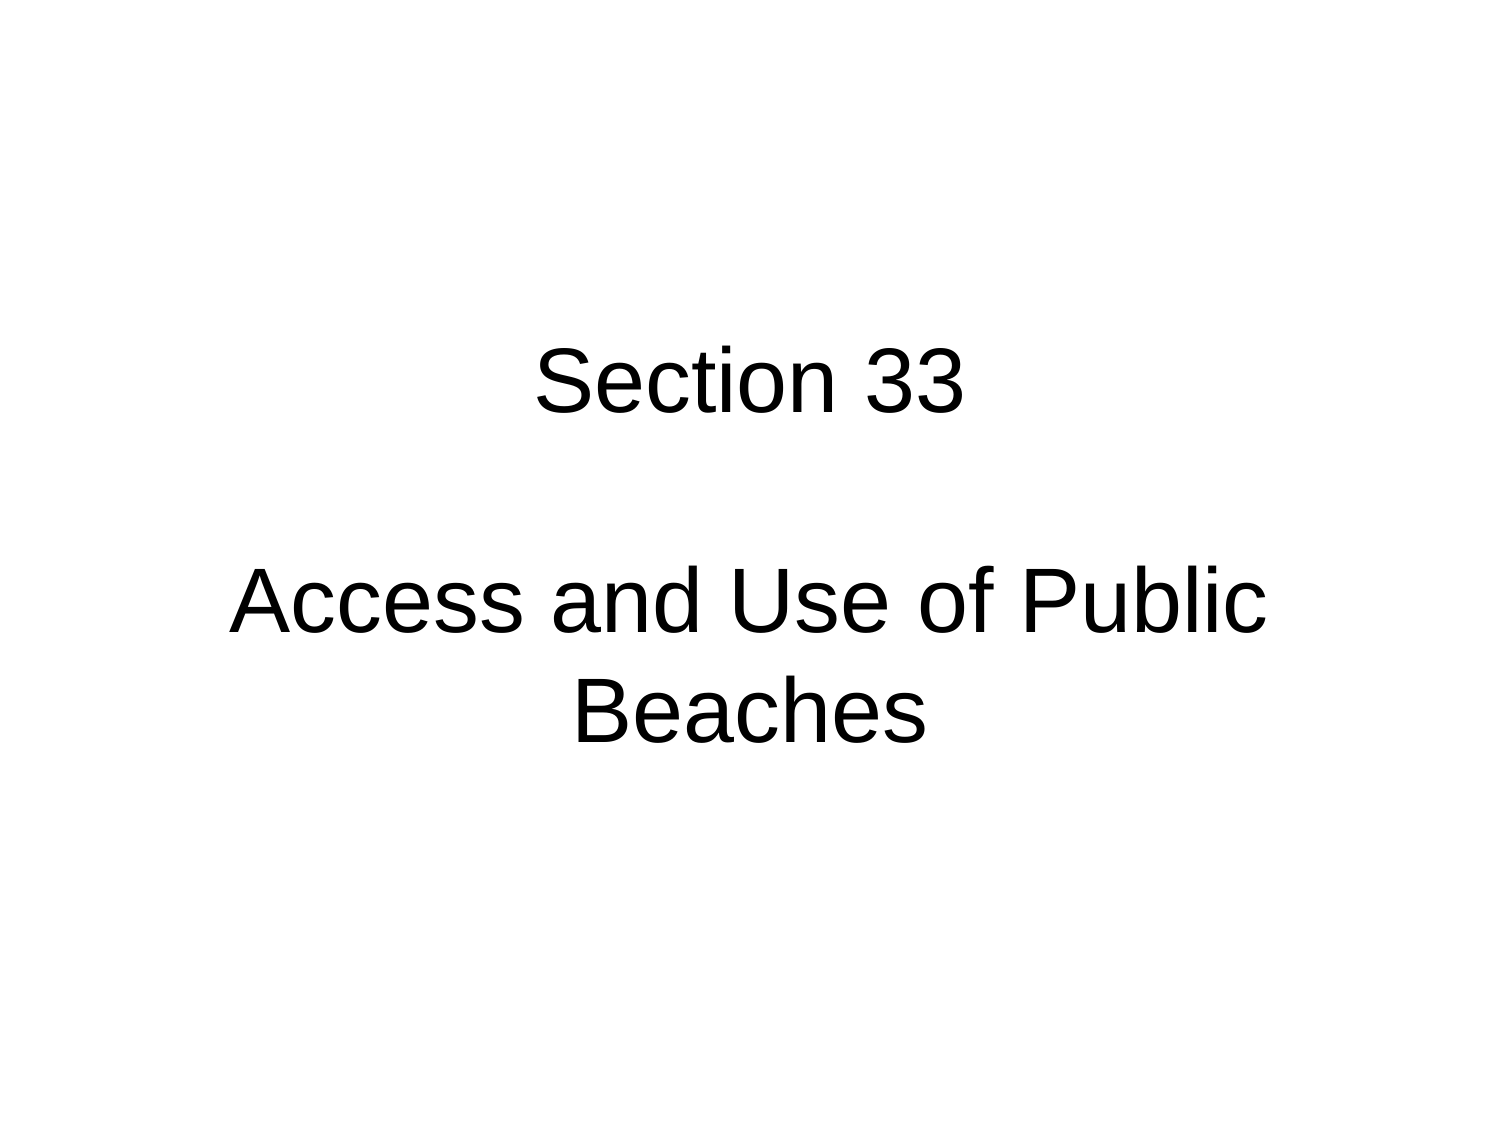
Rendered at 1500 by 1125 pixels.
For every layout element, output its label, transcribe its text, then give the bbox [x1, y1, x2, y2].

title Section 33 Access and Use of Public Beaches [74, 44, 1426, 1038]
